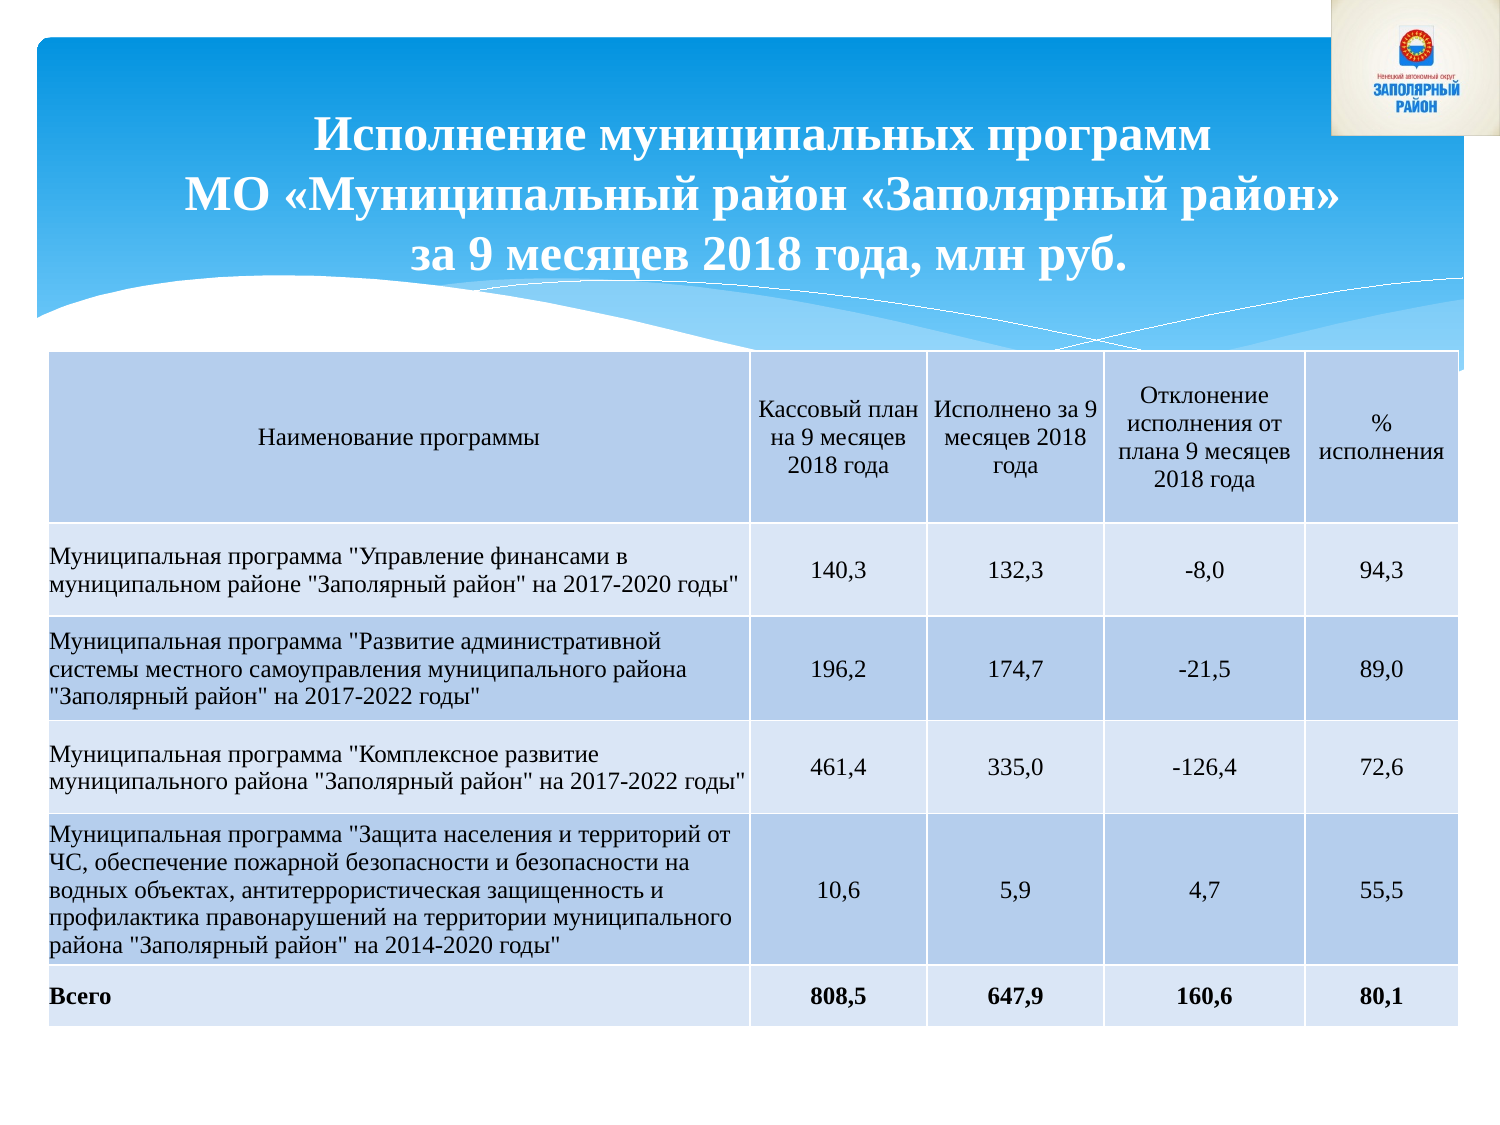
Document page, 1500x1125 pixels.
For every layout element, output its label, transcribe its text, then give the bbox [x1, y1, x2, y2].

picture [1330, 0, 1500, 136]
table_cell -21,5 [1105, 617, 1304, 720]
table_cell Муниципальная программа "Управление финансами в муниципальном районе "Заполярный район" на 2017-2020 годы" [49, 524, 749, 615]
table_cell 5,9 [928, 814, 1103, 964]
table_cell 72,6 [1306, 721, 1458, 813]
table_cell 461,4 [751, 721, 926, 813]
table_cell 10,6 [751, 814, 926, 964]
table_header Отклонение исполнения от плана 9 месяцев 2018 года [1105, 352, 1304, 522]
table_cell Муниципальная программа "Развитие административной системы местного самоуправления муниципального района "Заполярный район" на 2017-2022 годы" [49, 617, 749, 720]
table_cell 94,3 [1306, 524, 1458, 615]
table_cell -126,4 [1105, 721, 1304, 813]
table_cell 89,0 [1306, 617, 1458, 720]
text_box Исполнение муниципальных программ МО «Муниципальный район «Заполярный район» за 9 месяцев 2018 года, млн руб. [87, 93, 1439, 318]
table_header Кассовый план на 9 месяцев 2018 года [751, 352, 926, 522]
table_cell Муниципальная программа "Комплексное развитие муниципального района "Заполярный район" на 2017-2022 годы" [49, 721, 749, 813]
table_header % исполнения [1306, 352, 1458, 522]
table_cell Муниципальная программа "Защита населения и территорий от ЧС, обеспечение пожарной безопасности и безопасности на водных объектах, антитеррористическая защищенность и профилактика правонарушений на территории муниципального района "Заполярный район" на 2014-2020 годы" [49, 814, 749, 964]
table_cell 80,1 [1306, 966, 1458, 1026]
table_cell 196,2 [751, 617, 926, 720]
table_cell 647,9 [928, 966, 1103, 1026]
table_cell 808,5 [751, 966, 926, 1026]
table_cell 132,3 [928, 524, 1103, 615]
table_cell 140,3 [751, 524, 926, 615]
table_cell 4,7 [1105, 814, 1304, 964]
table_header Исполнено за 9 месяцев 2018 года [928, 352, 1103, 522]
table_header Наименование программы [49, 352, 749, 522]
table_cell 55,5 [1306, 814, 1458, 964]
table_cell 335,0 [928, 721, 1103, 813]
table_cell Всего [49, 966, 749, 1026]
text_box [117, 121, 786, 173]
table_cell -8,0 [1105, 524, 1304, 615]
table_cell 160,6 [1105, 966, 1304, 1026]
table_cell 174,7 [928, 617, 1103, 720]
